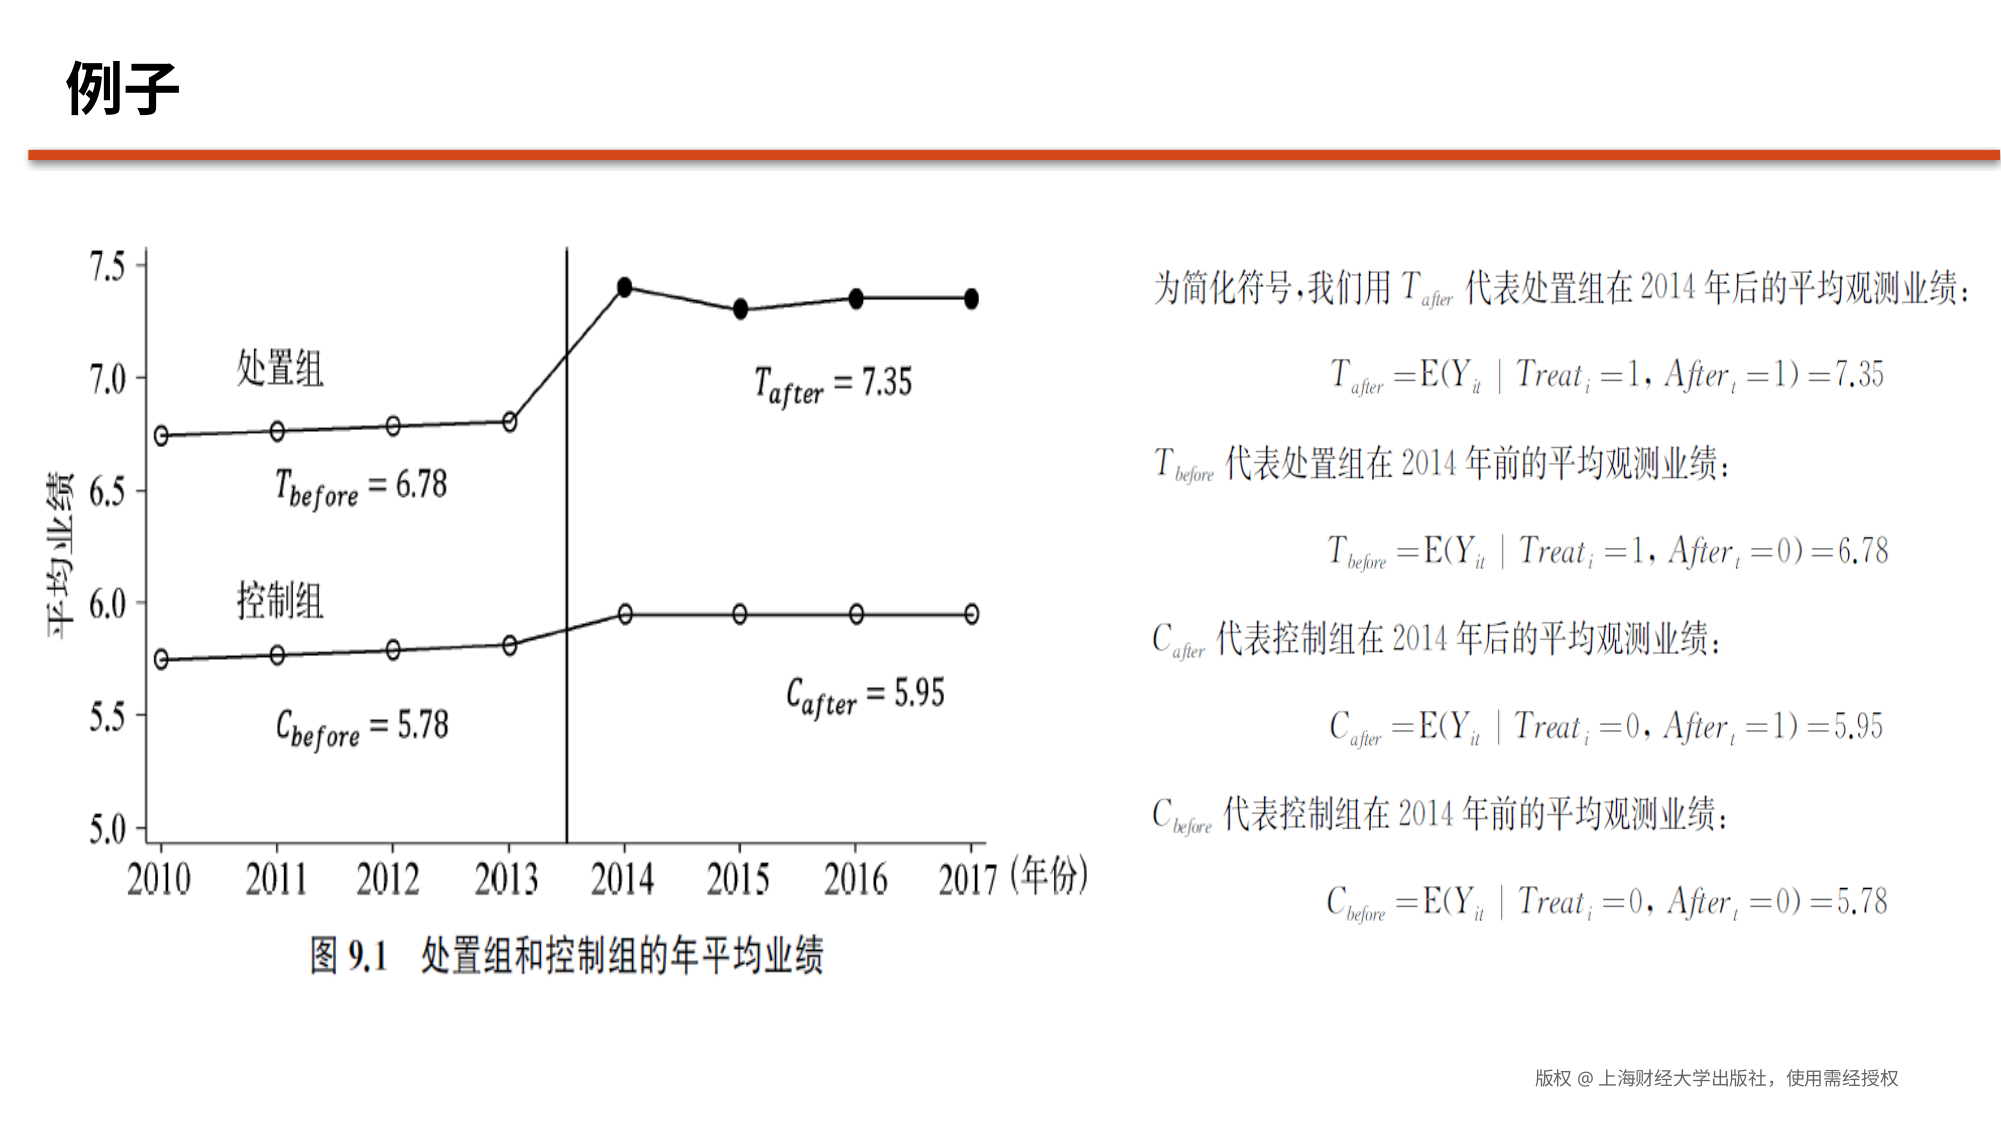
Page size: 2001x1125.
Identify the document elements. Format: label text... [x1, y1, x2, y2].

footer 版权@上海财经大学出版社，使用需经授权 [1483, 1046, 1950, 1109]
title 例子 [50, 50, 1825, 138]
picture [1131, 247, 1969, 950]
picture [31, 204, 1100, 993]
